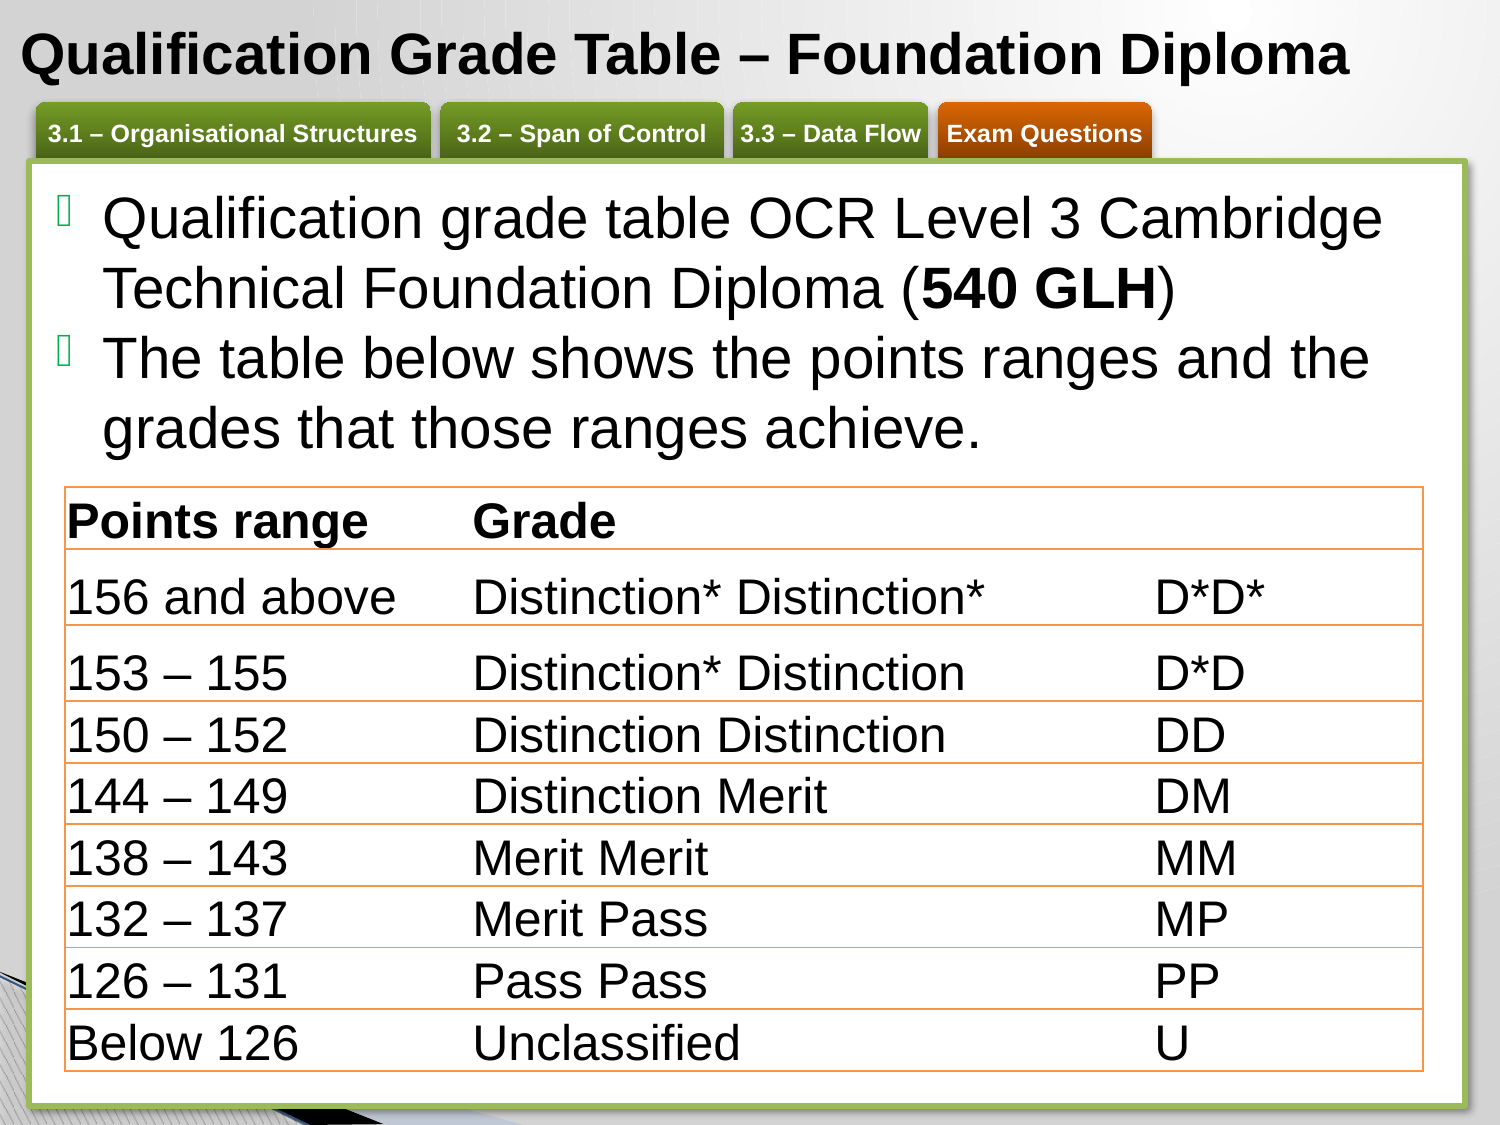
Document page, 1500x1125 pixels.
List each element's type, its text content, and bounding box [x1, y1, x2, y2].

table_cell U [1153, 1010, 1422, 1070]
table_cell MM [1153, 825, 1422, 885]
table_cell D*D [1153, 626, 1422, 700]
table_cell 138 – 143 [66, 825, 471, 885]
table_header [1153, 488, 1422, 548]
table_cell MP [1153, 887, 1422, 947]
table_cell Below 126 [66, 1010, 471, 1070]
table_cell 156 and above [66, 550, 471, 624]
text_box e [551, 0, 603, 5]
table_cell Merit Pass [471, 887, 1153, 947]
table_cell 126 – 131 [66, 948, 471, 1008]
table_cell Distinction Merit [471, 764, 1153, 823]
table_cell 153 – 155 [66, 626, 471, 700]
table_cell Distinction Distinction [471, 702, 1153, 762]
table_cell DD [1153, 702, 1422, 762]
table_cell 144 – 149 [66, 764, 471, 823]
table_cell D*D* [1153, 550, 1422, 624]
table_cell Distinction* Distinction [471, 626, 1153, 700]
table_cell Merit Merit [471, 825, 1153, 885]
text_box Qualification grade table OCR Level 3 Cambridge Technical Foundation Diploma (540 GLH) The table below shows the points ranges and the grades that those ranges achieve. [41, 172, 1447, 468]
title Qualification Grade Table – Foundation Diploma [5, 0, 1447, 102]
table_cell DM [1153, 764, 1422, 823]
picture [281, 1114, 303, 1125]
table_cell PP [1153, 948, 1422, 1008]
table_header Points range [66, 488, 471, 548]
table_cell 132 – 137 [66, 887, 471, 947]
table_header Grade [471, 488, 1153, 548]
table_cell 150 – 152 [66, 702, 471, 762]
table_cell Distinction* Distinction* [471, 550, 1153, 624]
table_cell Unclassified [471, 1010, 1153, 1070]
table_cell Pass Pass [471, 948, 1153, 1008]
